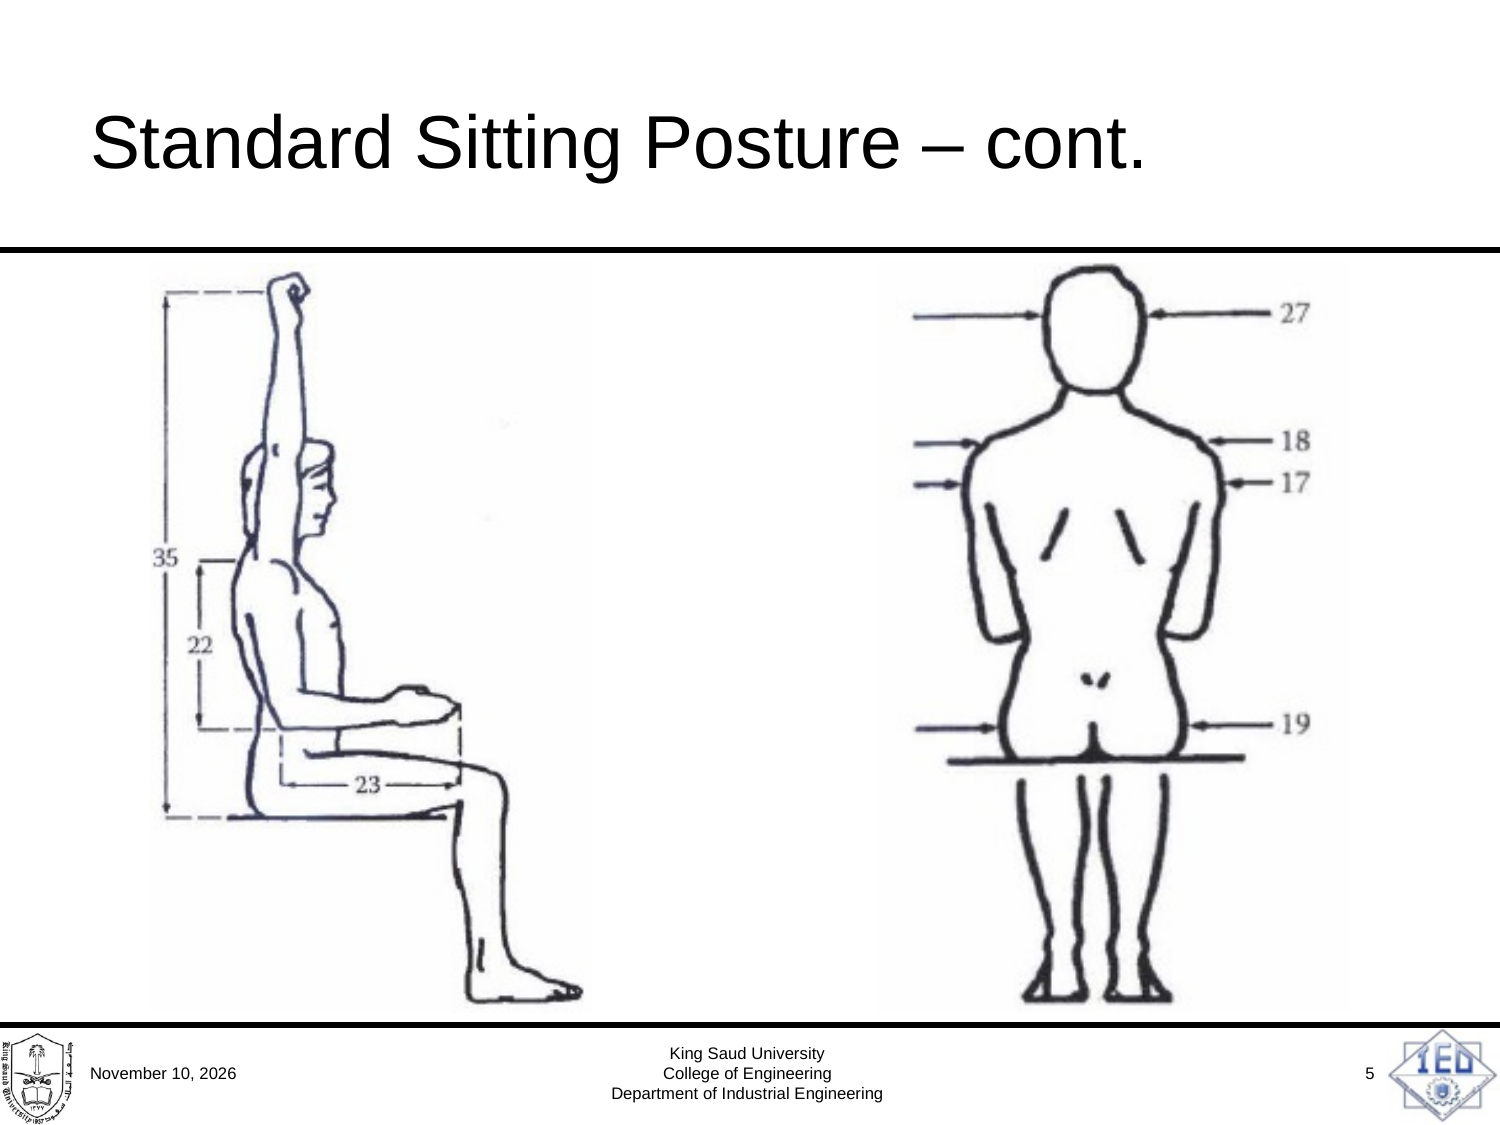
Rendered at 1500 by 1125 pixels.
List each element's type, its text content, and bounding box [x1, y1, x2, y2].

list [877, 262, 1351, 1013]
footer King Saud University College of Engineering Department of Industrial Engineering [512, 1042, 988, 1103]
picture [0, 1029, 74, 1125]
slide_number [75, 1042, 425, 1103]
picture [149, 262, 592, 1014]
picture [1387, 1029, 1500, 1125]
title Standard Sitting Posture – cont. [75, 45, 1425, 233]
slide_number 5 [1074, 1042, 1425, 1103]
